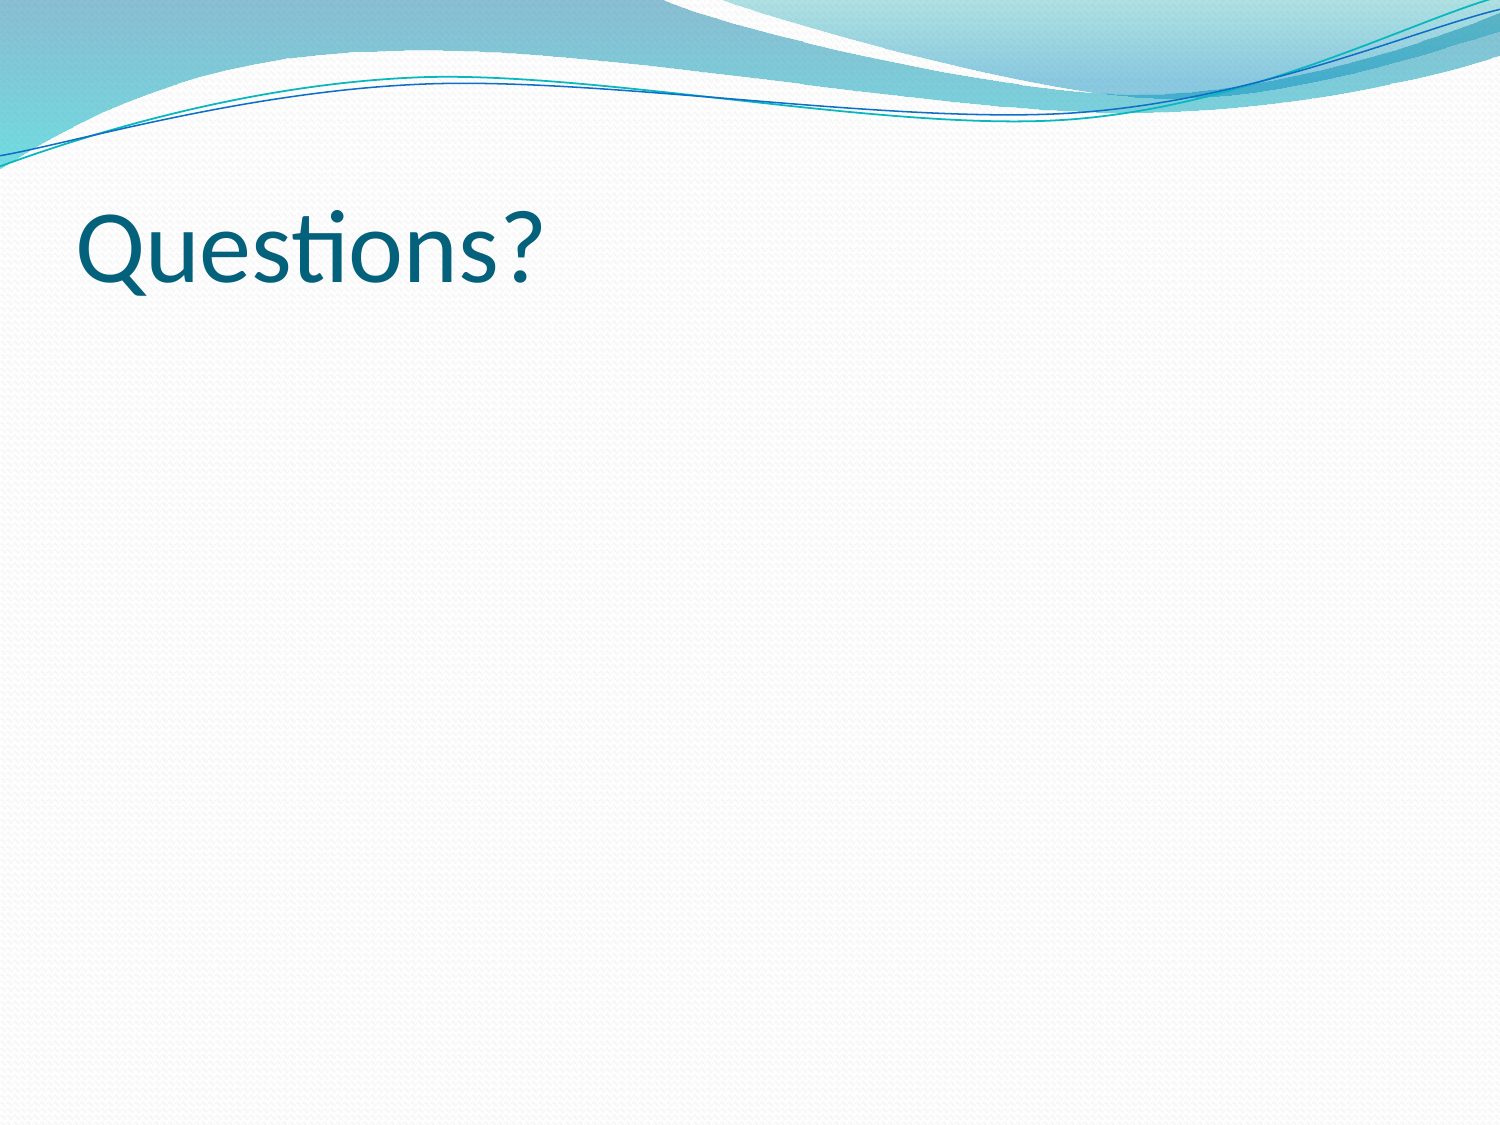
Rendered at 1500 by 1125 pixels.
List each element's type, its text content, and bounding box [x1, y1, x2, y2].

title Questions? [75, 115, 1425, 303]
